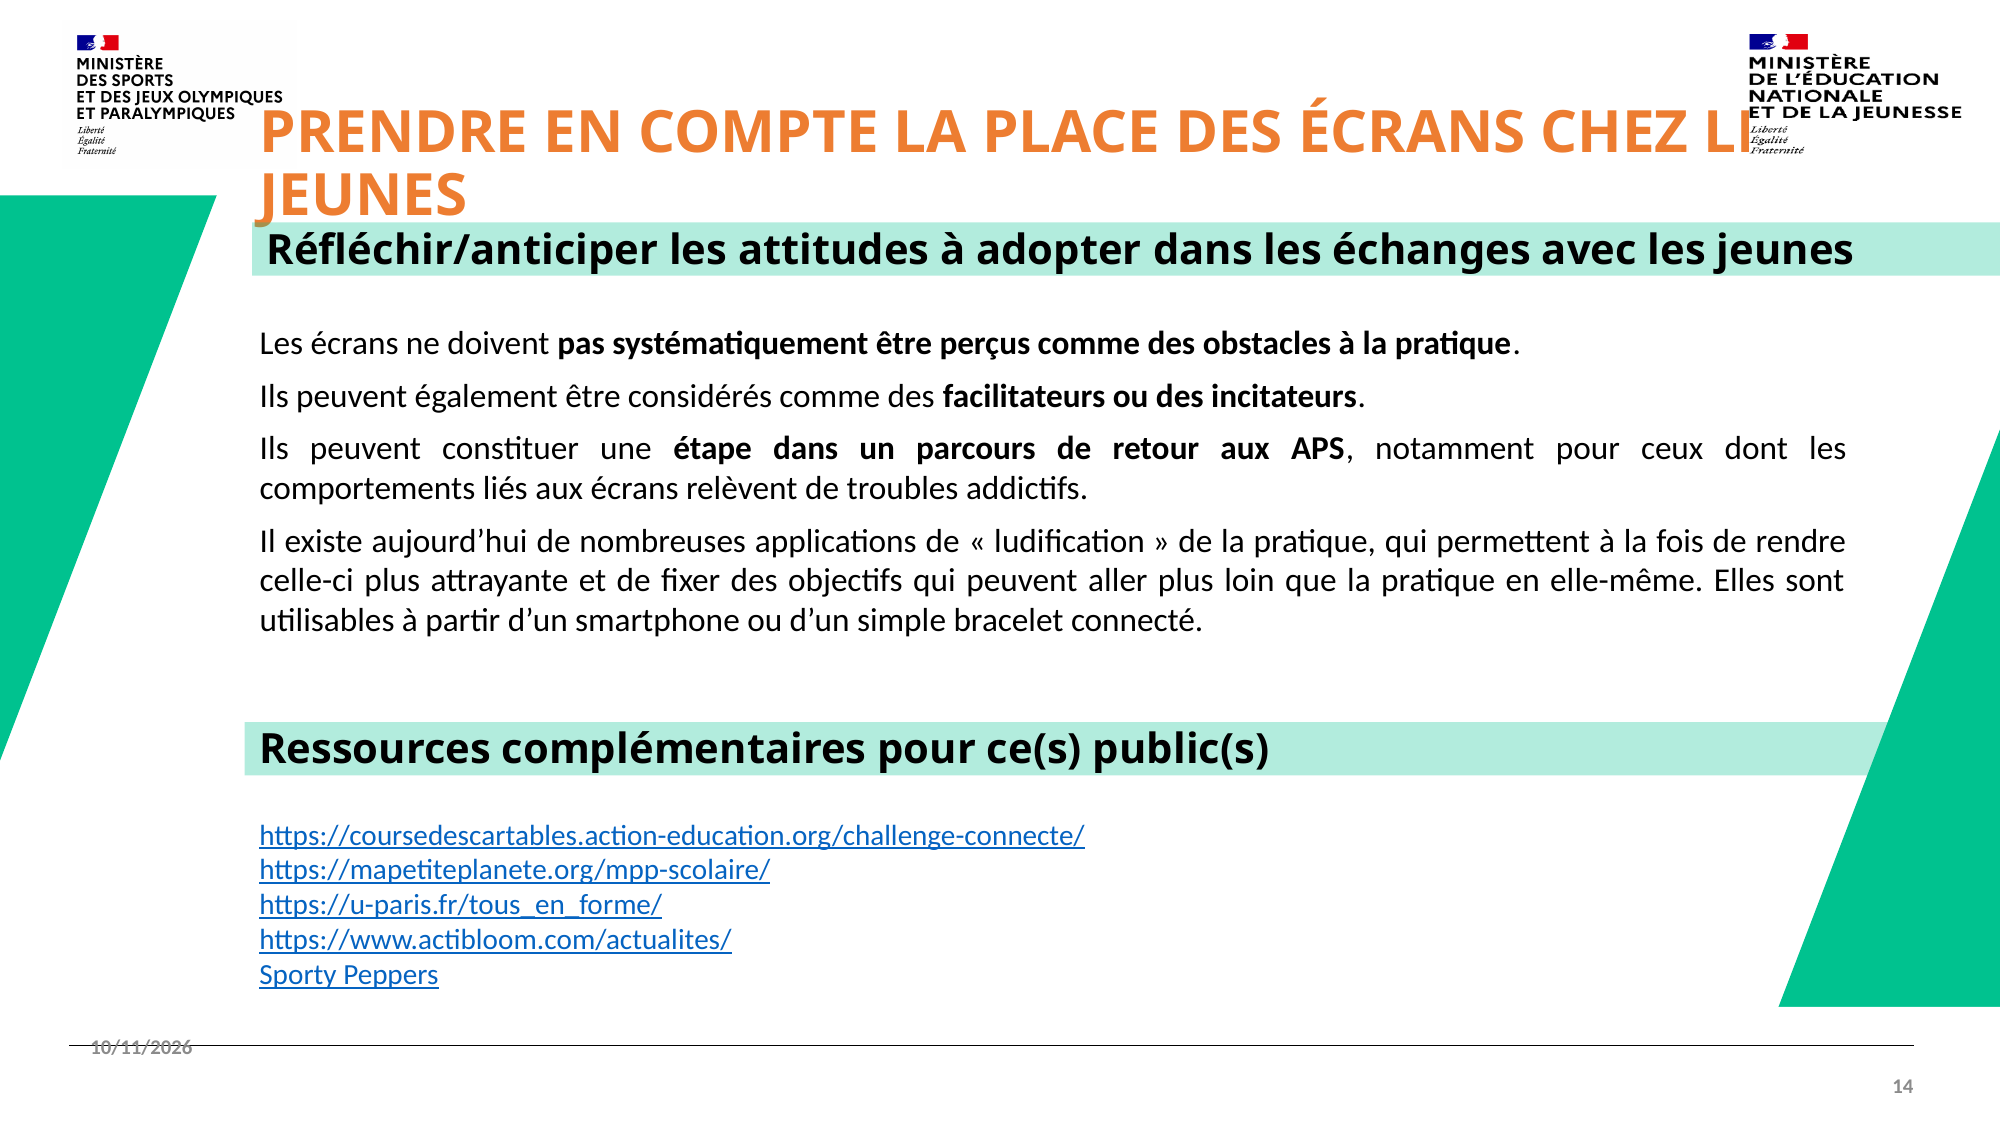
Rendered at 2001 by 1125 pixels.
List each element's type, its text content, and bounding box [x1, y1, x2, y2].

picture [62, 20, 297, 169]
text_box Ressources complémentaires pour ce(s) public(s) [244, 722, 1993, 776]
picture [1749, 34, 1963, 155]
slide_number 14 [1618, 1046, 1914, 1125]
text_box Les écrans ne doivent pas systématiquement être perçus comme des obstacles à la pratique. Ils peuvent également être considérés comme des facilitateurs ou des incitateurs. Ils peuvent constituer une étape dans un parcours de retour aux APS, notamment pour ceux dont les comportements liés aux écrans relèvent de troubles addictifs. Il existe aujourd’hui de nombreuses applications de « ludification » de la pratique, qui permettent à la fois de rendre celle-ci plus attrayante et de fixer des objectifs qui peuvent aller plus loin que la pratique en elle-même. Elles sont utilisables à partir d’un smartphone ou d’un simple bracelet connecté. [244, 314, 1862, 646]
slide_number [75, 1016, 526, 1077]
text_box Réfléchir/anticiper les attitudes à adopter dans les échanges avec les jeunes [252, 222, 2000, 276]
text_box https://coursedescartables.action-education.org/challenge-connecte/ https://mapetiteplanete.org/mpp-scolaire/ https://u-paris.fr/tous_en_forme/ https://www.actibloom.com/actualites/ Sporty Peppers [244, 808, 1914, 998]
title PRENDRE EN COMPTE LA PLACE des écrans CHEZ LES JEUNES [244, 90, 1963, 239]
